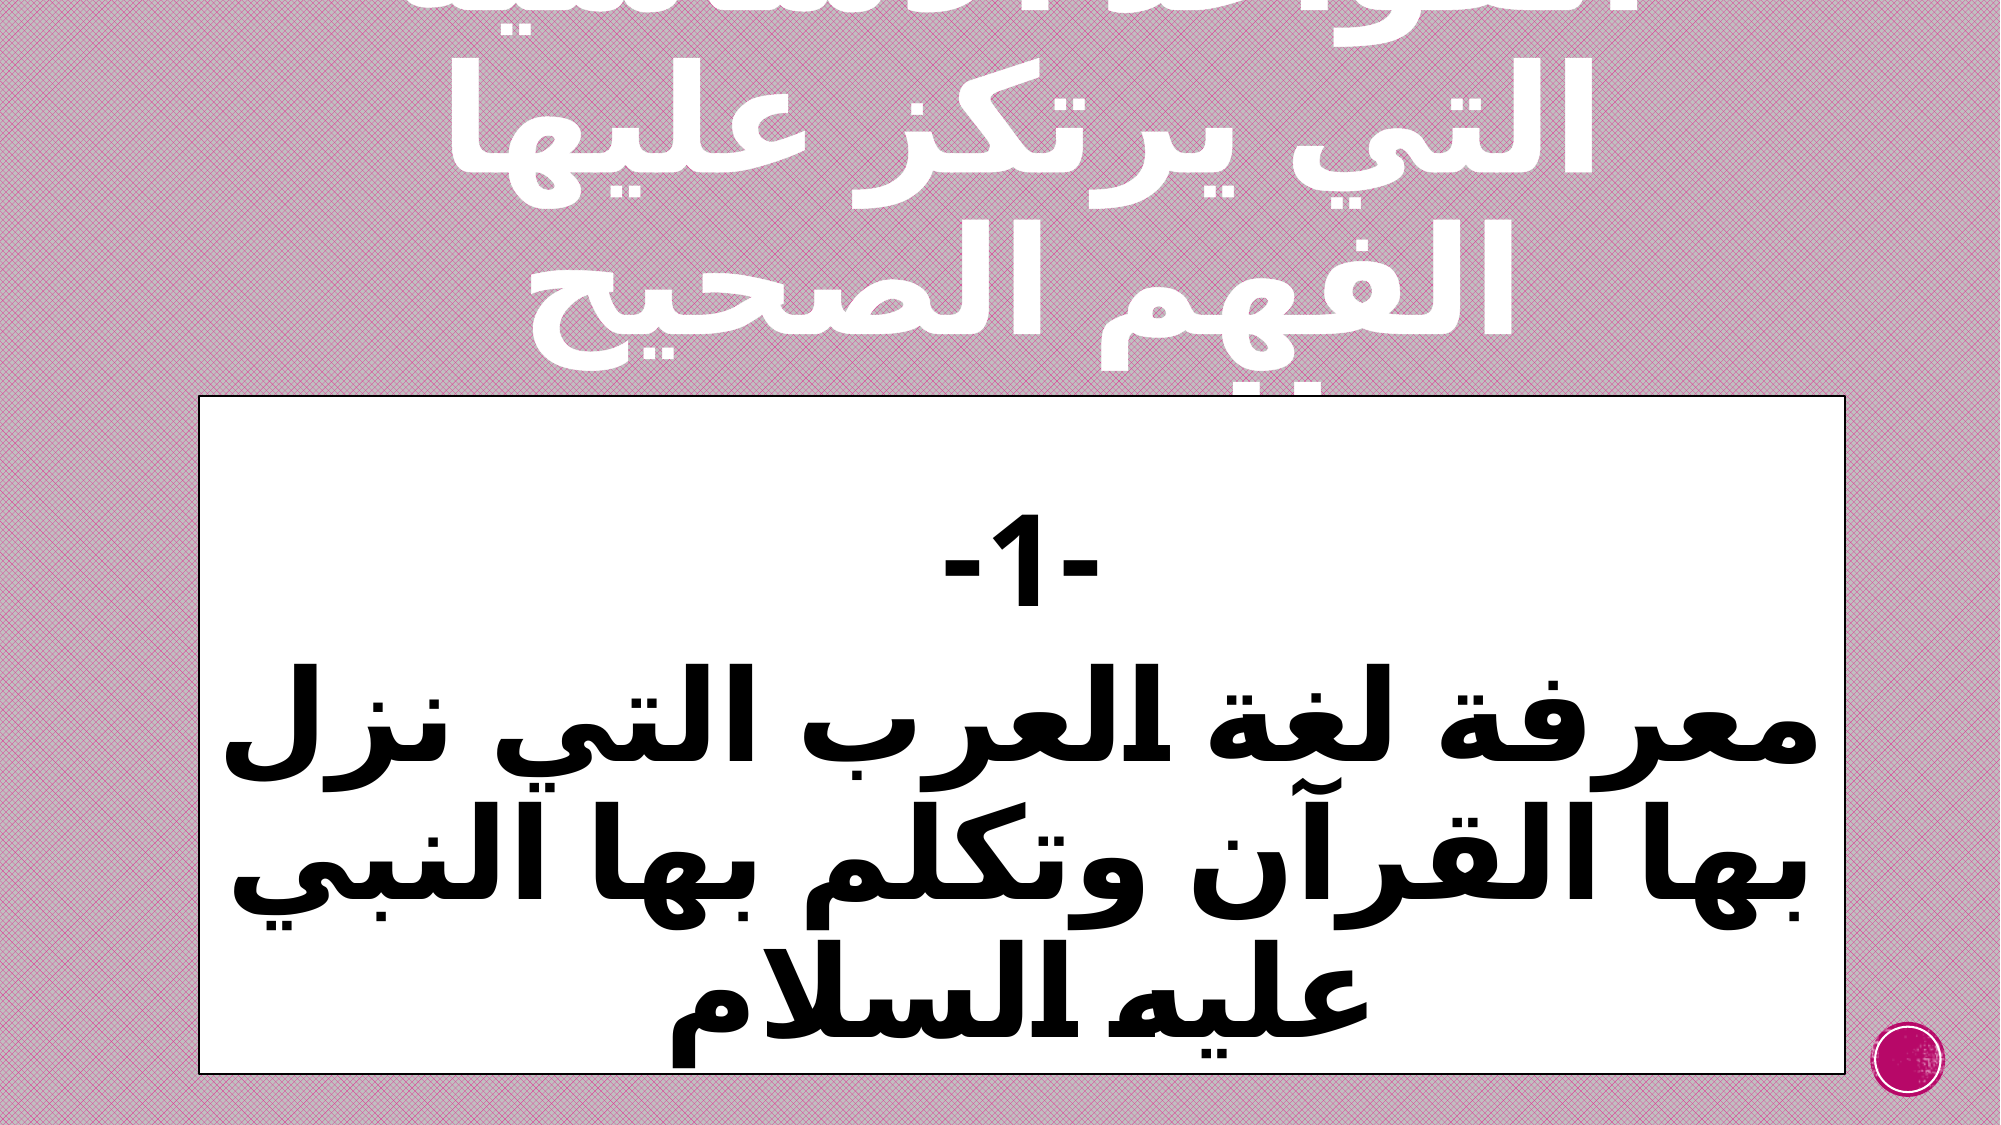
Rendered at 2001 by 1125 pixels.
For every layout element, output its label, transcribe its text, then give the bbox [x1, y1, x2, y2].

title القواعد الأساسية التي يرتكز عليها الفهم الصحيح للنصوص [232, 44, 1813, 365]
list -1- معرفة لغة العرب التي نزل بها القرآن وتكلم بها النبي عليه السلام [198, 395, 1846, 1075]
